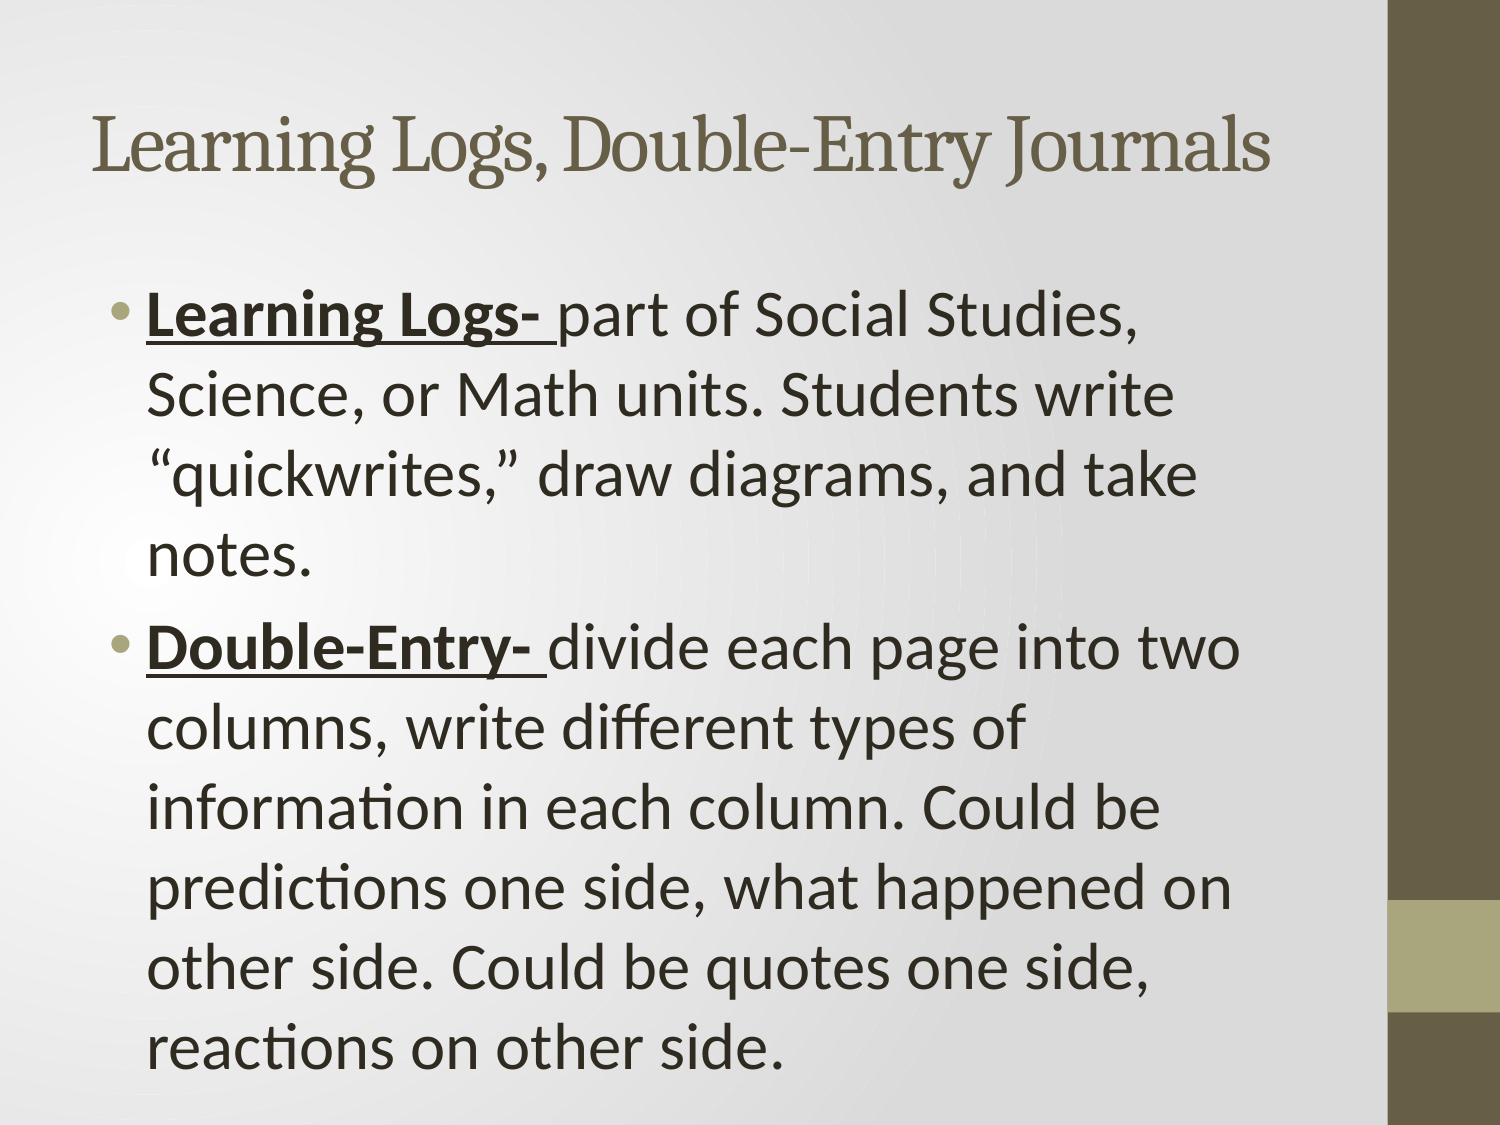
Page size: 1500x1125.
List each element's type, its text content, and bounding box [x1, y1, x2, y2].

title Learning Logs, Double-Entry Journals [75, 45, 1325, 233]
list Learning Logs- part of Social Studies, Science, or Math units. Students write “quickwrites,” draw diagrams, and take notes. Double-Entry- divide each page into two columns, write different types of information in each column. Could be predictions one side, what happened on other side. Could be quotes one side, reactions on other side. [75, 262, 1325, 1050]
